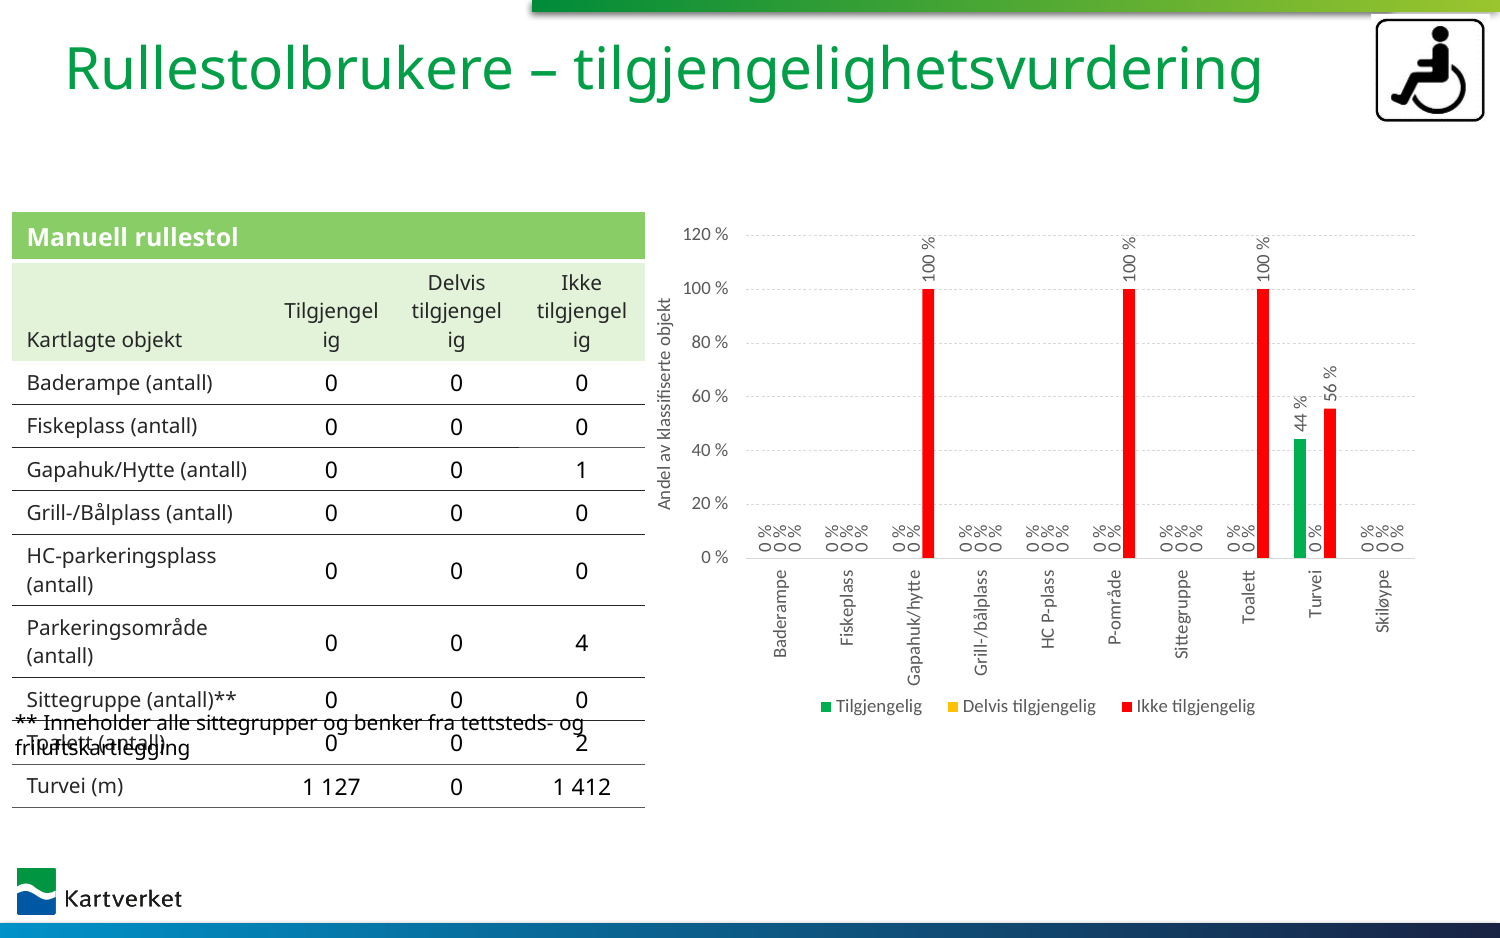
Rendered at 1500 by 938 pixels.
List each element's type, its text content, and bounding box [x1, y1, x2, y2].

table_cell 0 [519, 405, 638, 447]
table_cell 0 [394, 768, 519, 807]
table_cell 0 [519, 491, 638, 534]
table_cell 0 [394, 606, 519, 677]
table_cell Fiskeplass (antall) [12, 405, 269, 447]
table_header Manuell rullestol [12, 212, 645, 259]
table_cell Turvei (m) [12, 768, 269, 807]
table_cell 1 [519, 448, 638, 490]
table_cell Grill-/Bålplass (antall) [12, 491, 269, 534]
table_cell Delvis tilgjengelig [394, 263, 519, 361]
table_cell 0 [394, 678, 519, 702]
table_cell 0 [269, 448, 394, 490]
table_cell 0 [269, 678, 394, 702]
table_cell 1 412 [519, 768, 645, 807]
table_cell 0 [519, 678, 638, 702]
table_cell 4 [519, 606, 638, 677]
table_cell 0 [519, 361, 638, 404]
table_cell 0 [394, 491, 519, 534]
table_cell 0 [269, 491, 394, 534]
table_cell Kartlagte objekt [12, 263, 269, 361]
table_cell Gapahuk/Hytte (antall) [12, 448, 269, 490]
table_cell Tilgjengelig [269, 263, 394, 361]
table_cell 0 [394, 448, 519, 490]
picture [643, 218, 1427, 728]
table_cell 0 [394, 361, 519, 404]
table_cell HC-parkeringsplass (antall) [12, 535, 269, 605]
table_cell 0 [394, 535, 519, 605]
table_cell Ikke tilgjengelig [519, 263, 638, 361]
table_cell 0 [394, 405, 519, 447]
table_cell 0 [269, 405, 394, 447]
picture [1371, 13, 1491, 127]
table_cell 0 [269, 535, 394, 605]
table_cell 0 [269, 606, 394, 677]
table_cell 0 [269, 361, 394, 404]
table_cell Parkeringsområde (antall) [12, 606, 269, 677]
table_cell 0 [519, 535, 638, 605]
text_box Rullestolbrukere – tilgjengelighetsvurdering [49, 12, 1372, 109]
table_cell 1 127 [269, 768, 394, 807]
table_cell Sittegruppe (antall)** [12, 678, 269, 702]
table_cell Baderampe (antall) [12, 361, 269, 404]
text_box ** Inneholder alle sittegrupper og benker fra tettsteds- og friluftskartlegging [0, 702, 745, 768]
